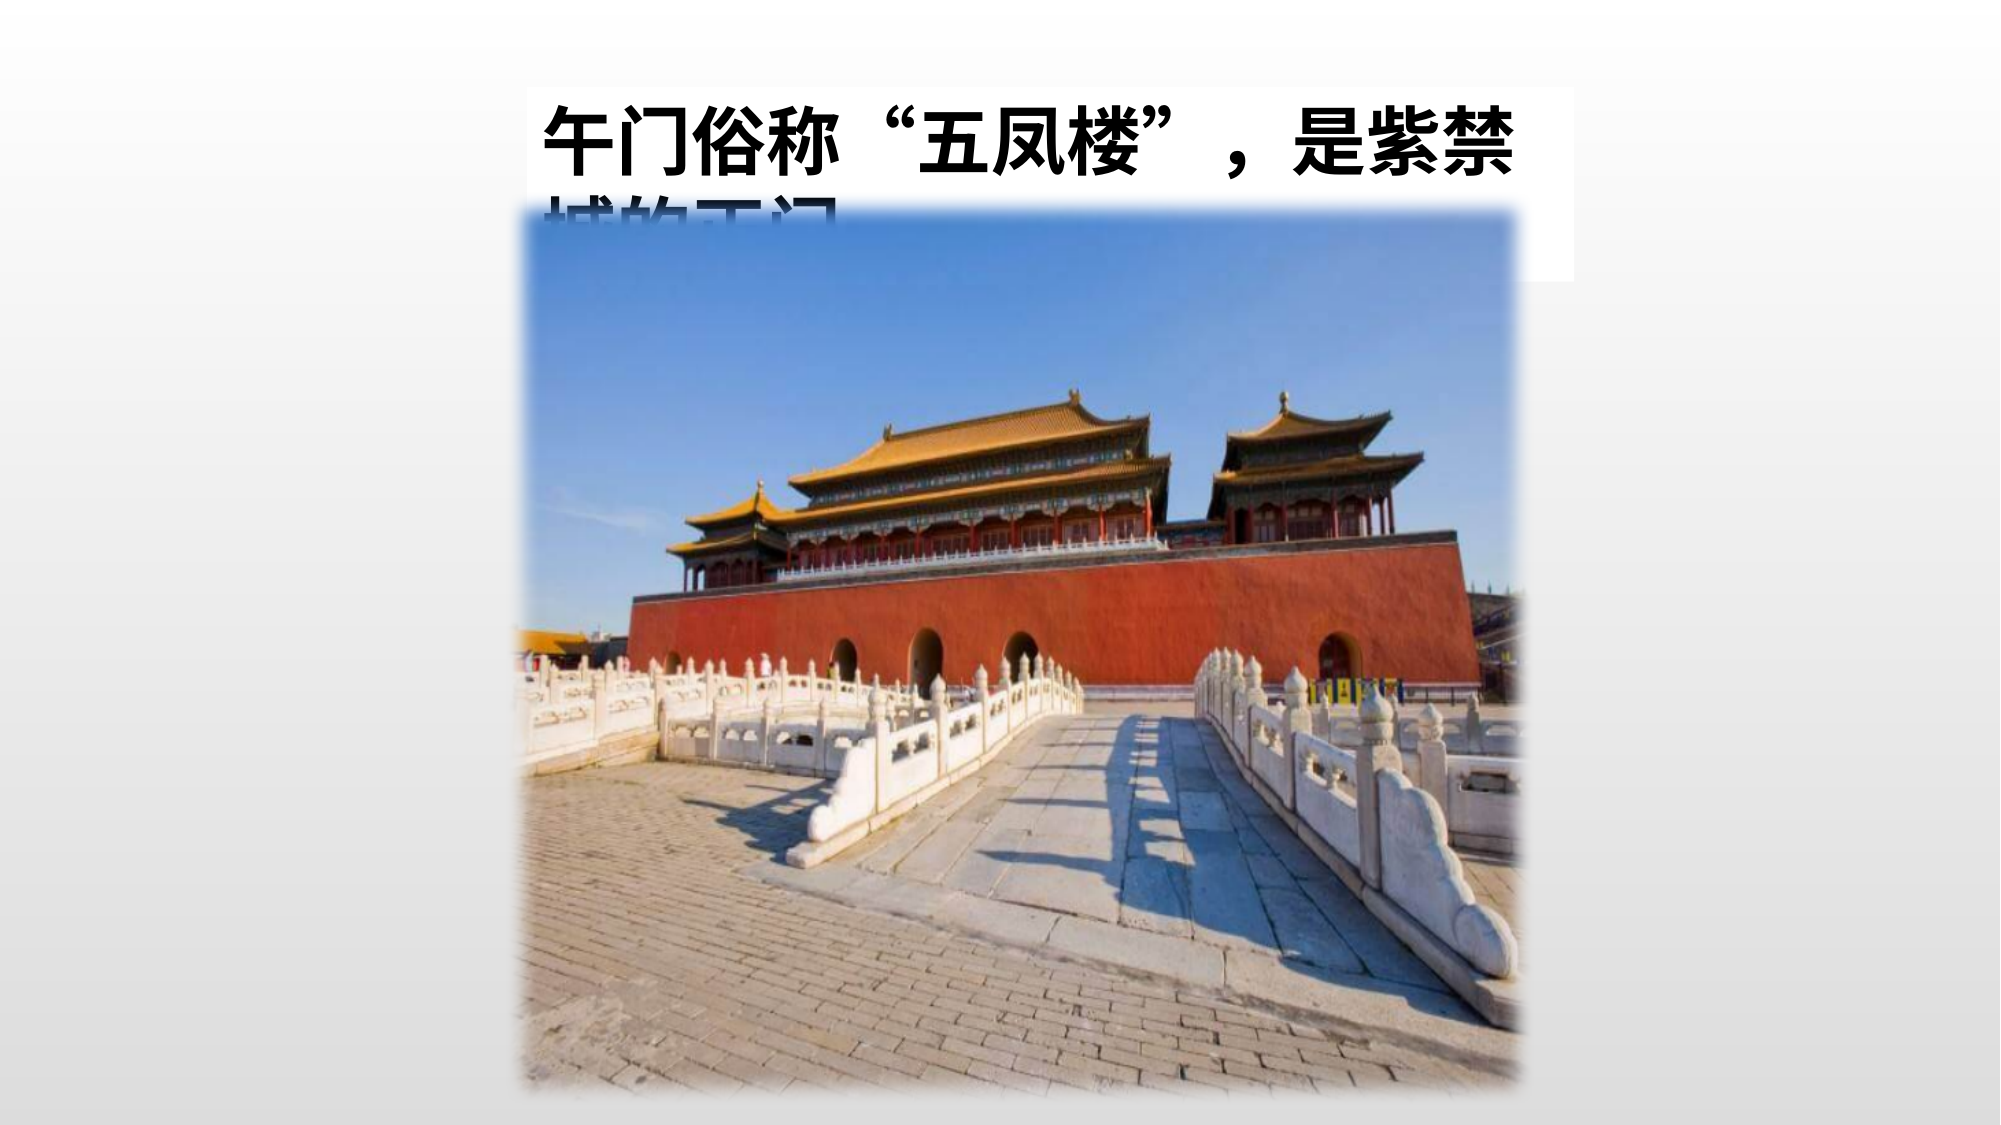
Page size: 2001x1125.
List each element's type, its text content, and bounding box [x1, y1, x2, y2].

text_box 午门俗称“五凤楼”，是紫禁城的正门。 [526, 86, 1575, 282]
picture [506, 192, 1534, 1105]
